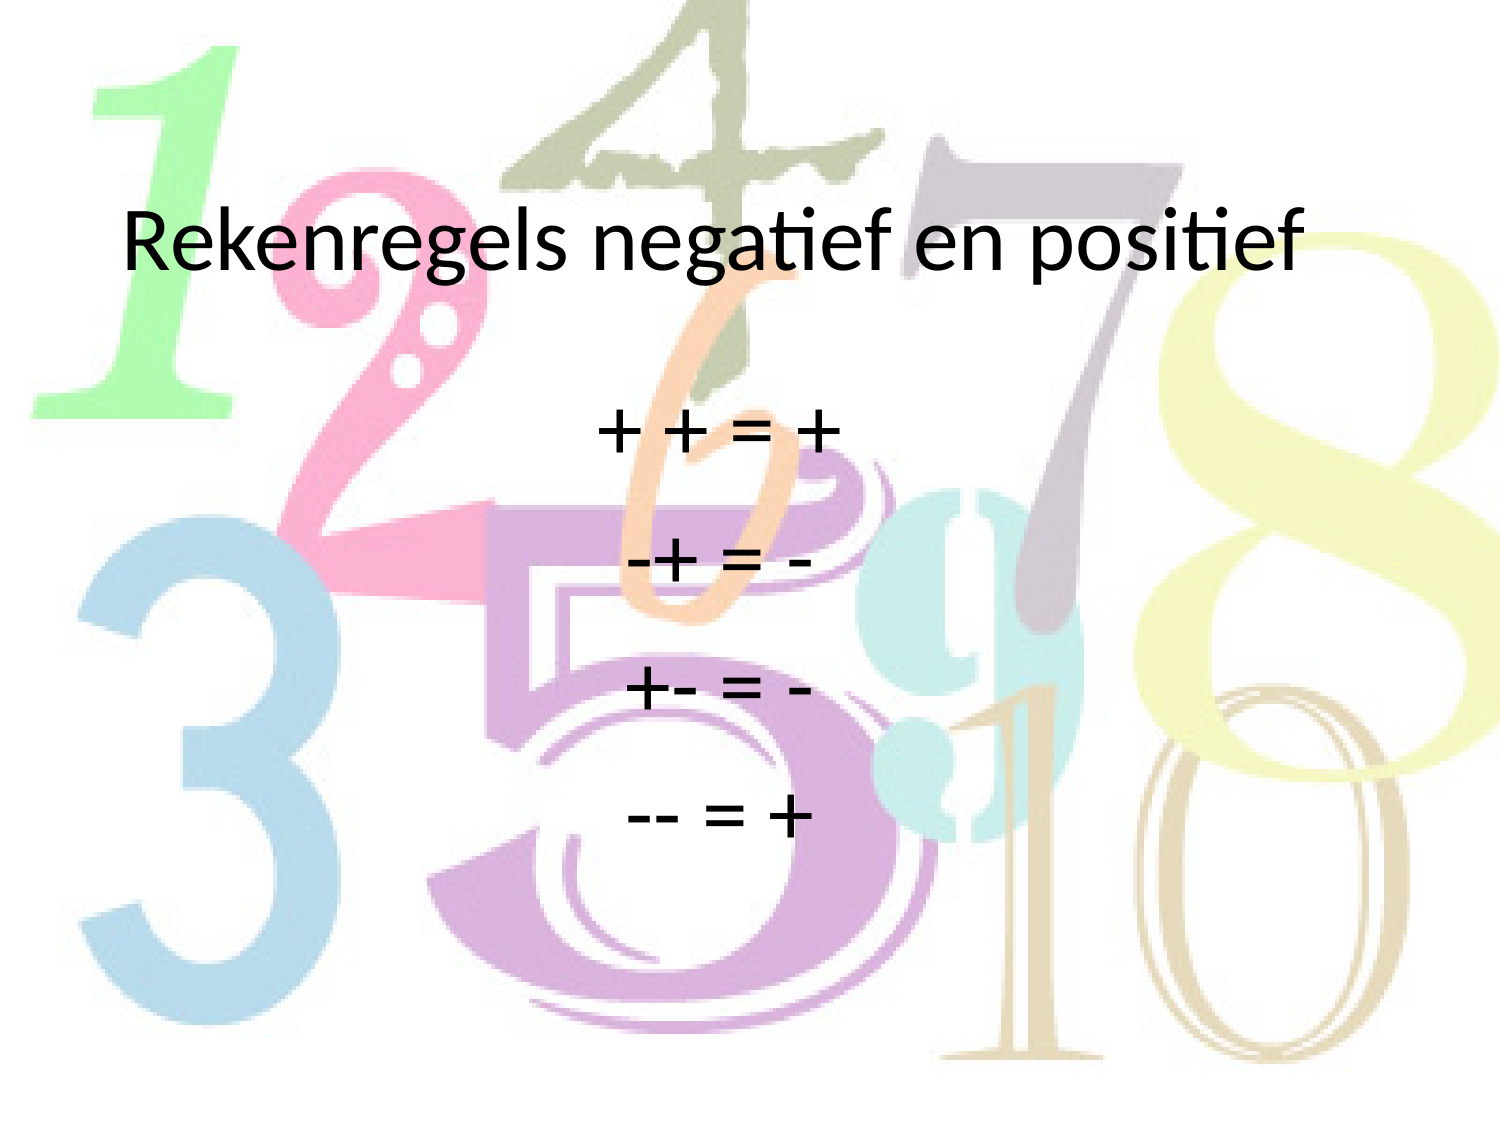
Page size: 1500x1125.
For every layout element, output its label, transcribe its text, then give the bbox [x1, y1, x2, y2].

subtitle + + = + -+ = - +- = - -- = + [194, 361, 1245, 988]
title Rekenregels negatief en positief [76, 113, 1352, 355]
